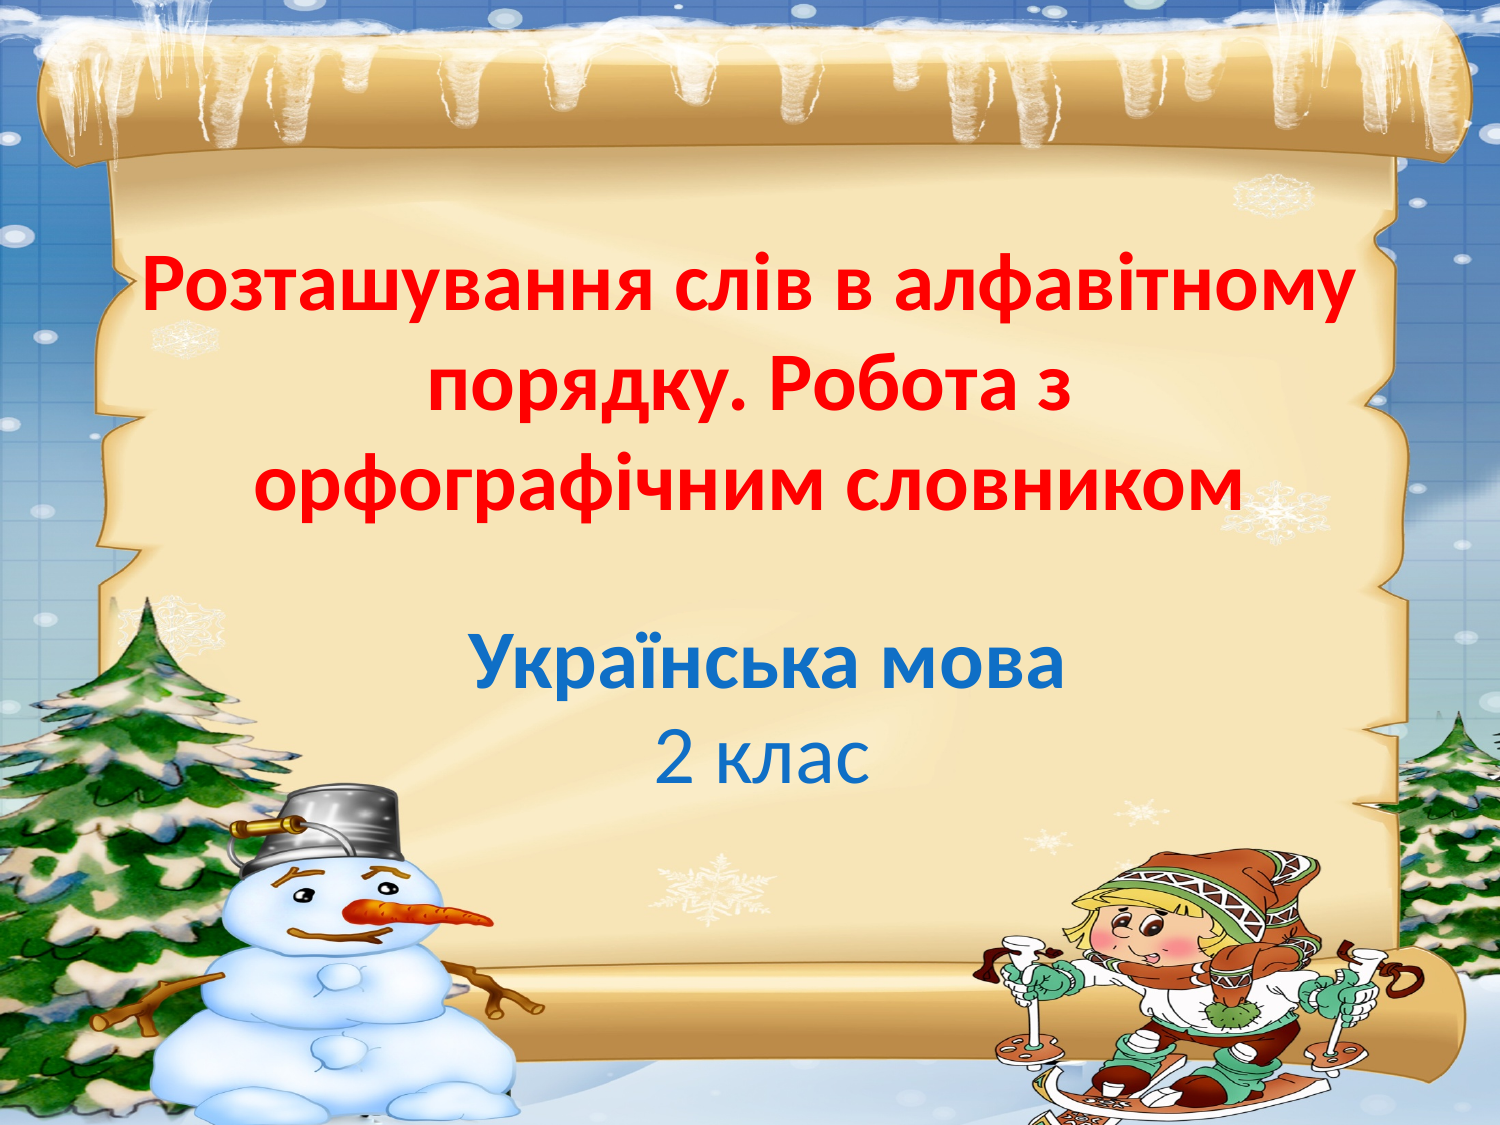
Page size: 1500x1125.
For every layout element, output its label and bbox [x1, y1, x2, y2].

list [0, 0, 1500, 1125]
